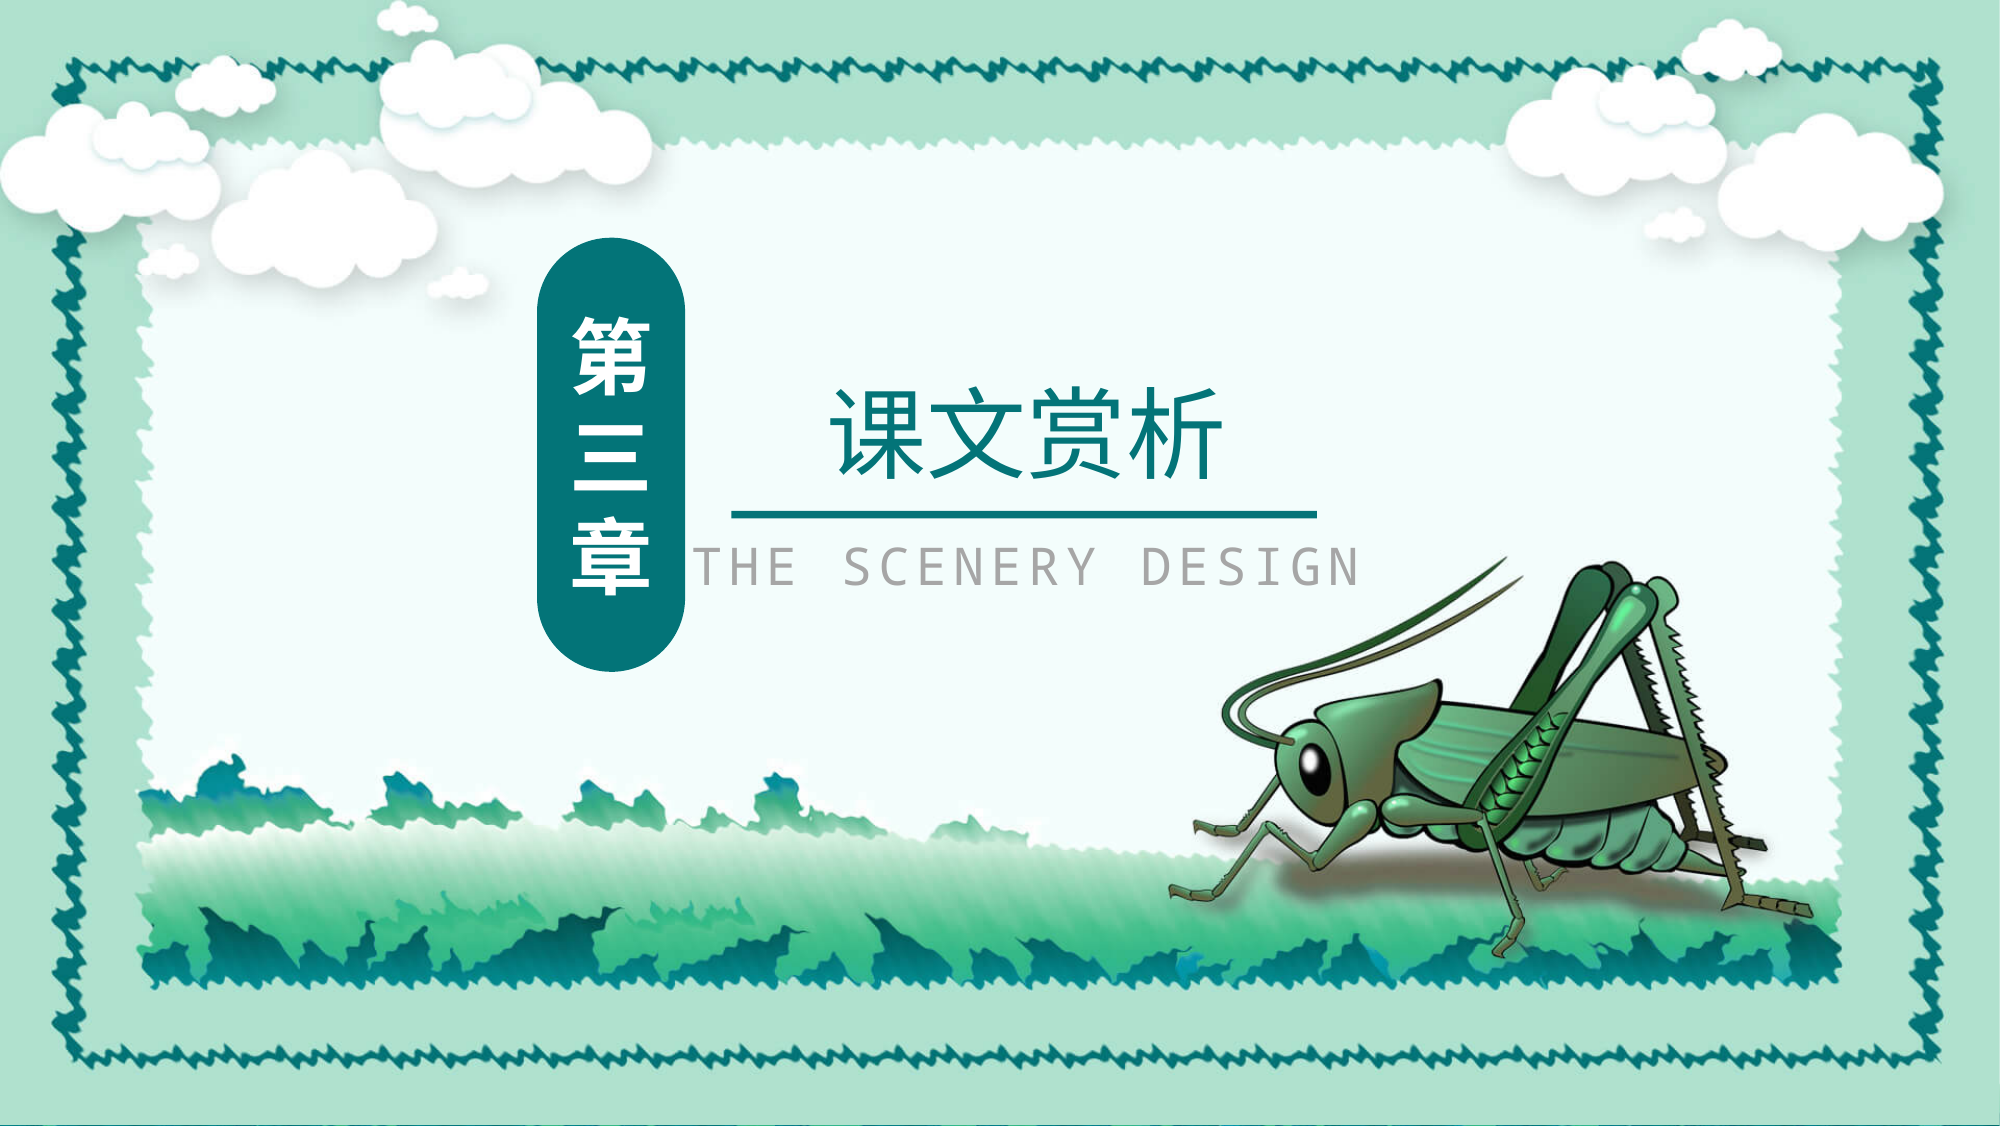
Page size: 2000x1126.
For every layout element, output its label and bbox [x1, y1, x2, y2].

text_box [707, 363, 1344, 607]
picture [0, 0, 2000, 1126]
